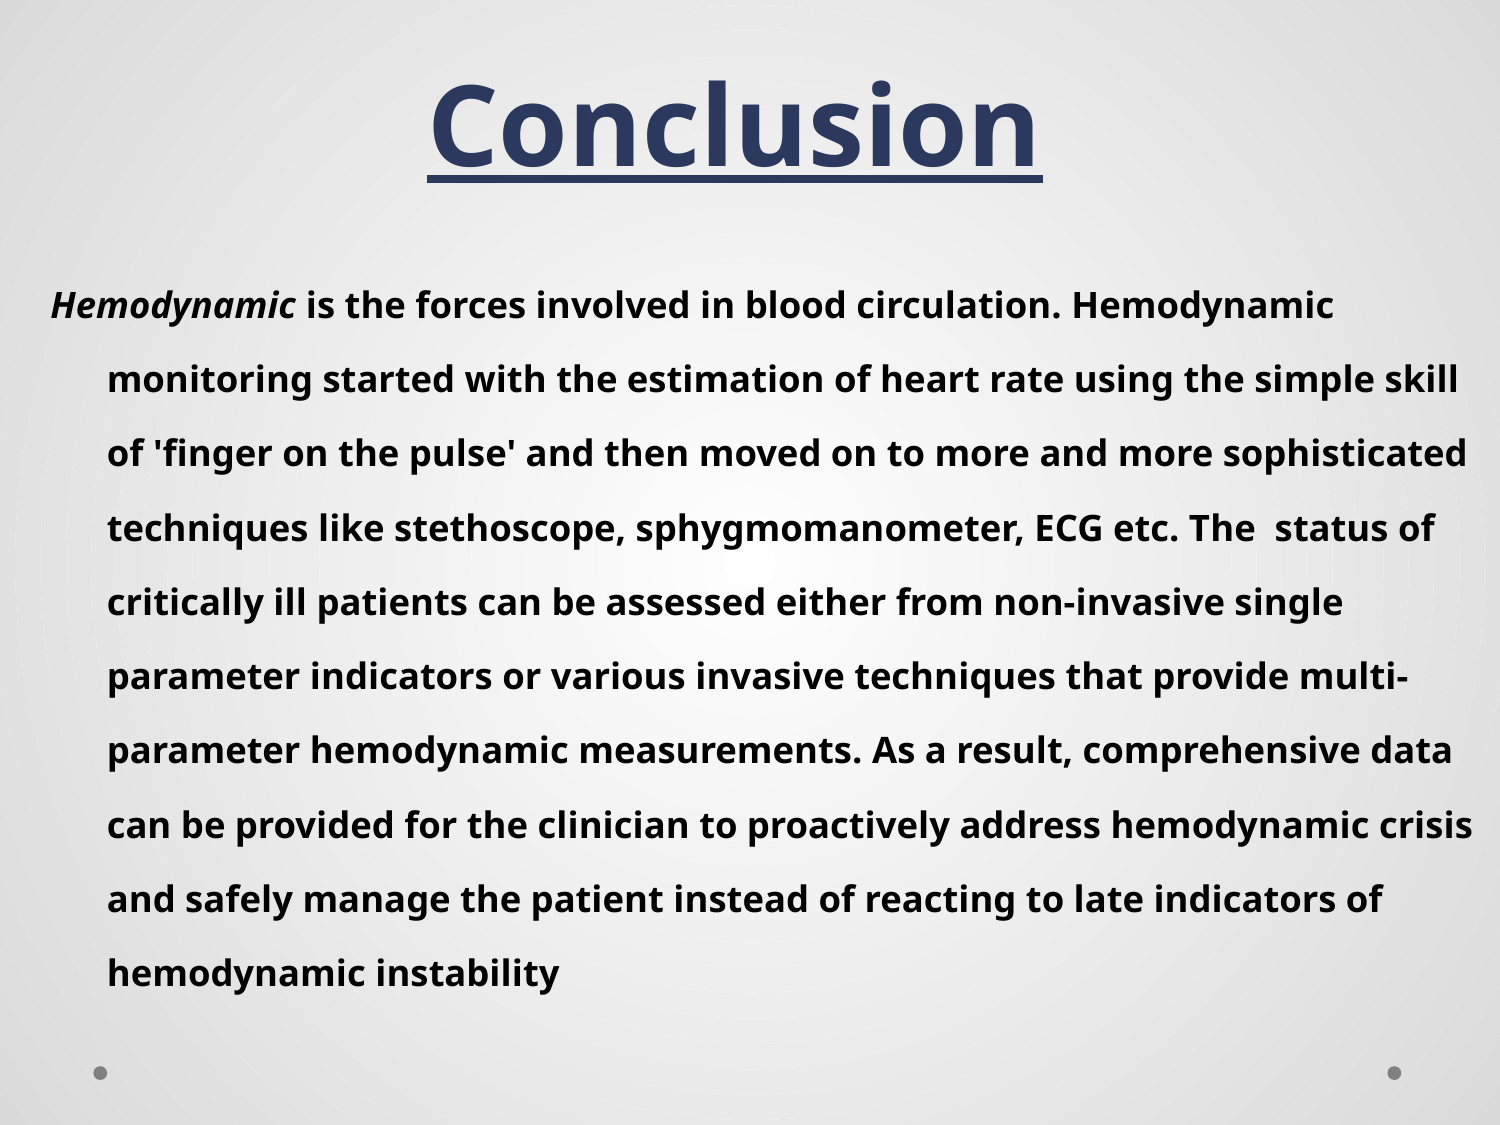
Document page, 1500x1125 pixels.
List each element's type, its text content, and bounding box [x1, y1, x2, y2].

list Hemodynamic is the forces involved in blood circulation. Hemodynamic monitoring started with the estimation of heart rate using the simple skill of 'finger on the pulse' and then moved on to more and more sophisticated techniques like stethoscope, sphygmomanometer, ECG etc. The status of critically ill patients can be assessed either from non-invasive single parameter indicators or various invasive techniques that provide multi-parameter hemodynamic measurements. As a result, comprehensive data can be provided for the clinician to proactively address hemodynamic crisis and safely manage the patient instead of reacting to late indicators of hemodynamic instability [35, 243, 1500, 998]
title Conclusion [49, 37, 1450, 197]
